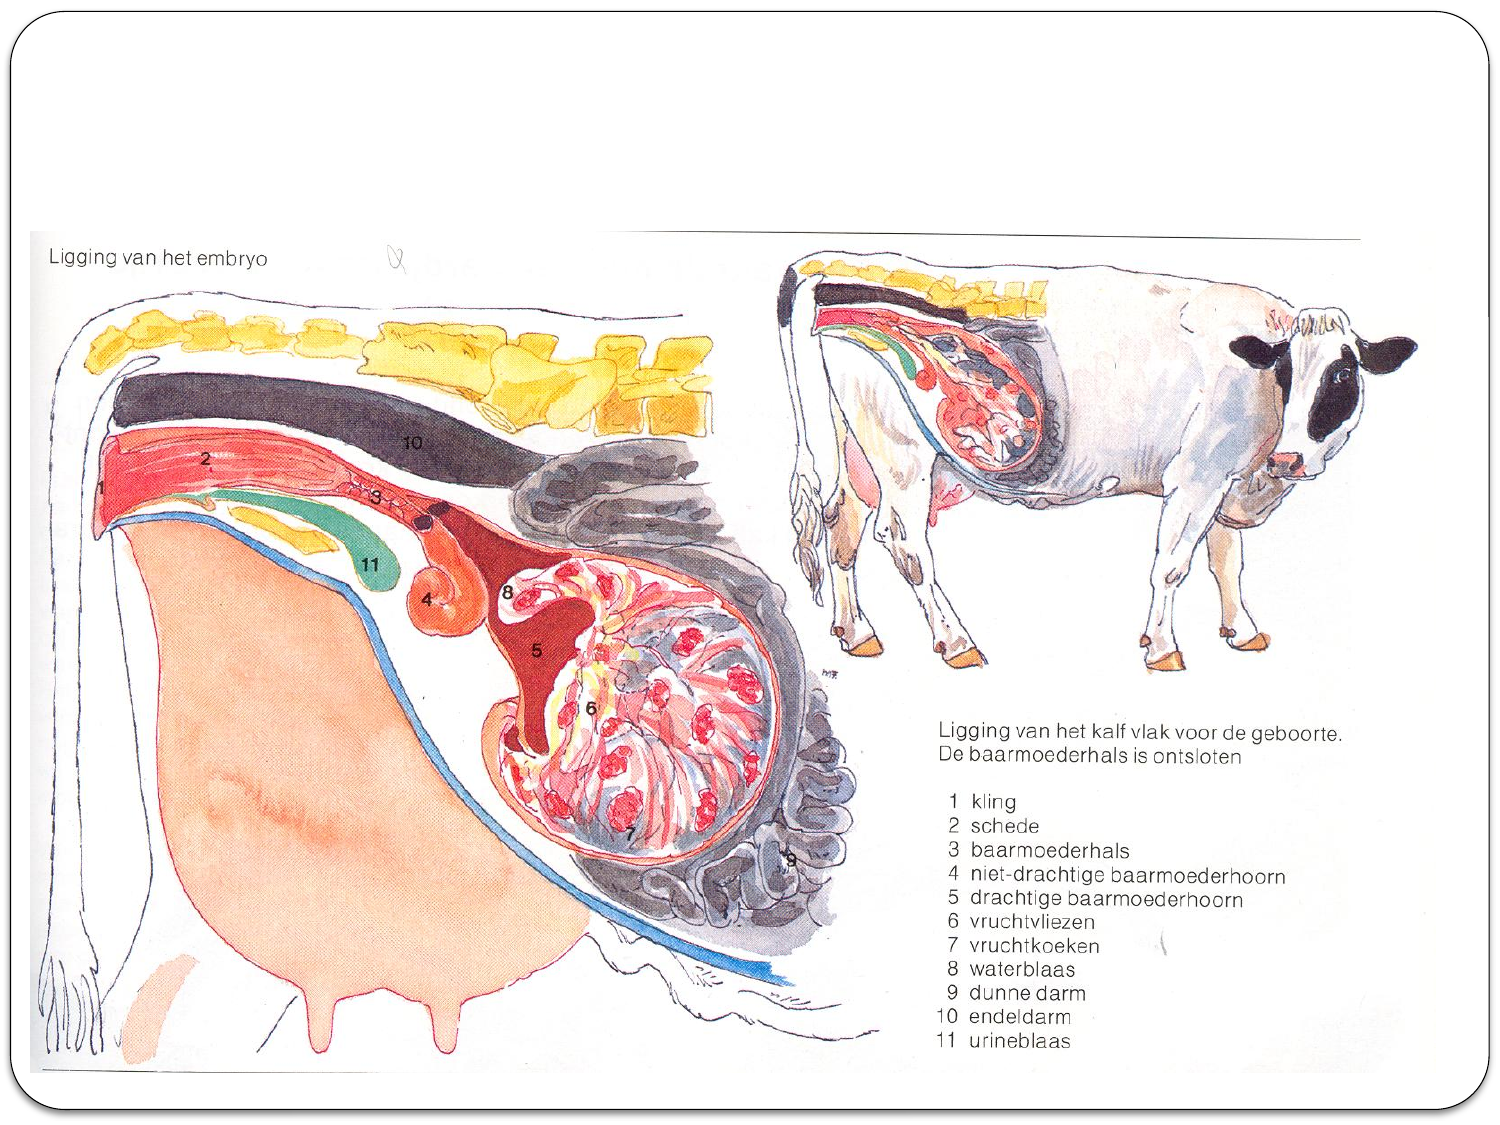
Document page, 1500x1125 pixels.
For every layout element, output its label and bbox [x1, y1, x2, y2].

list [29, 231, 1436, 1073]
